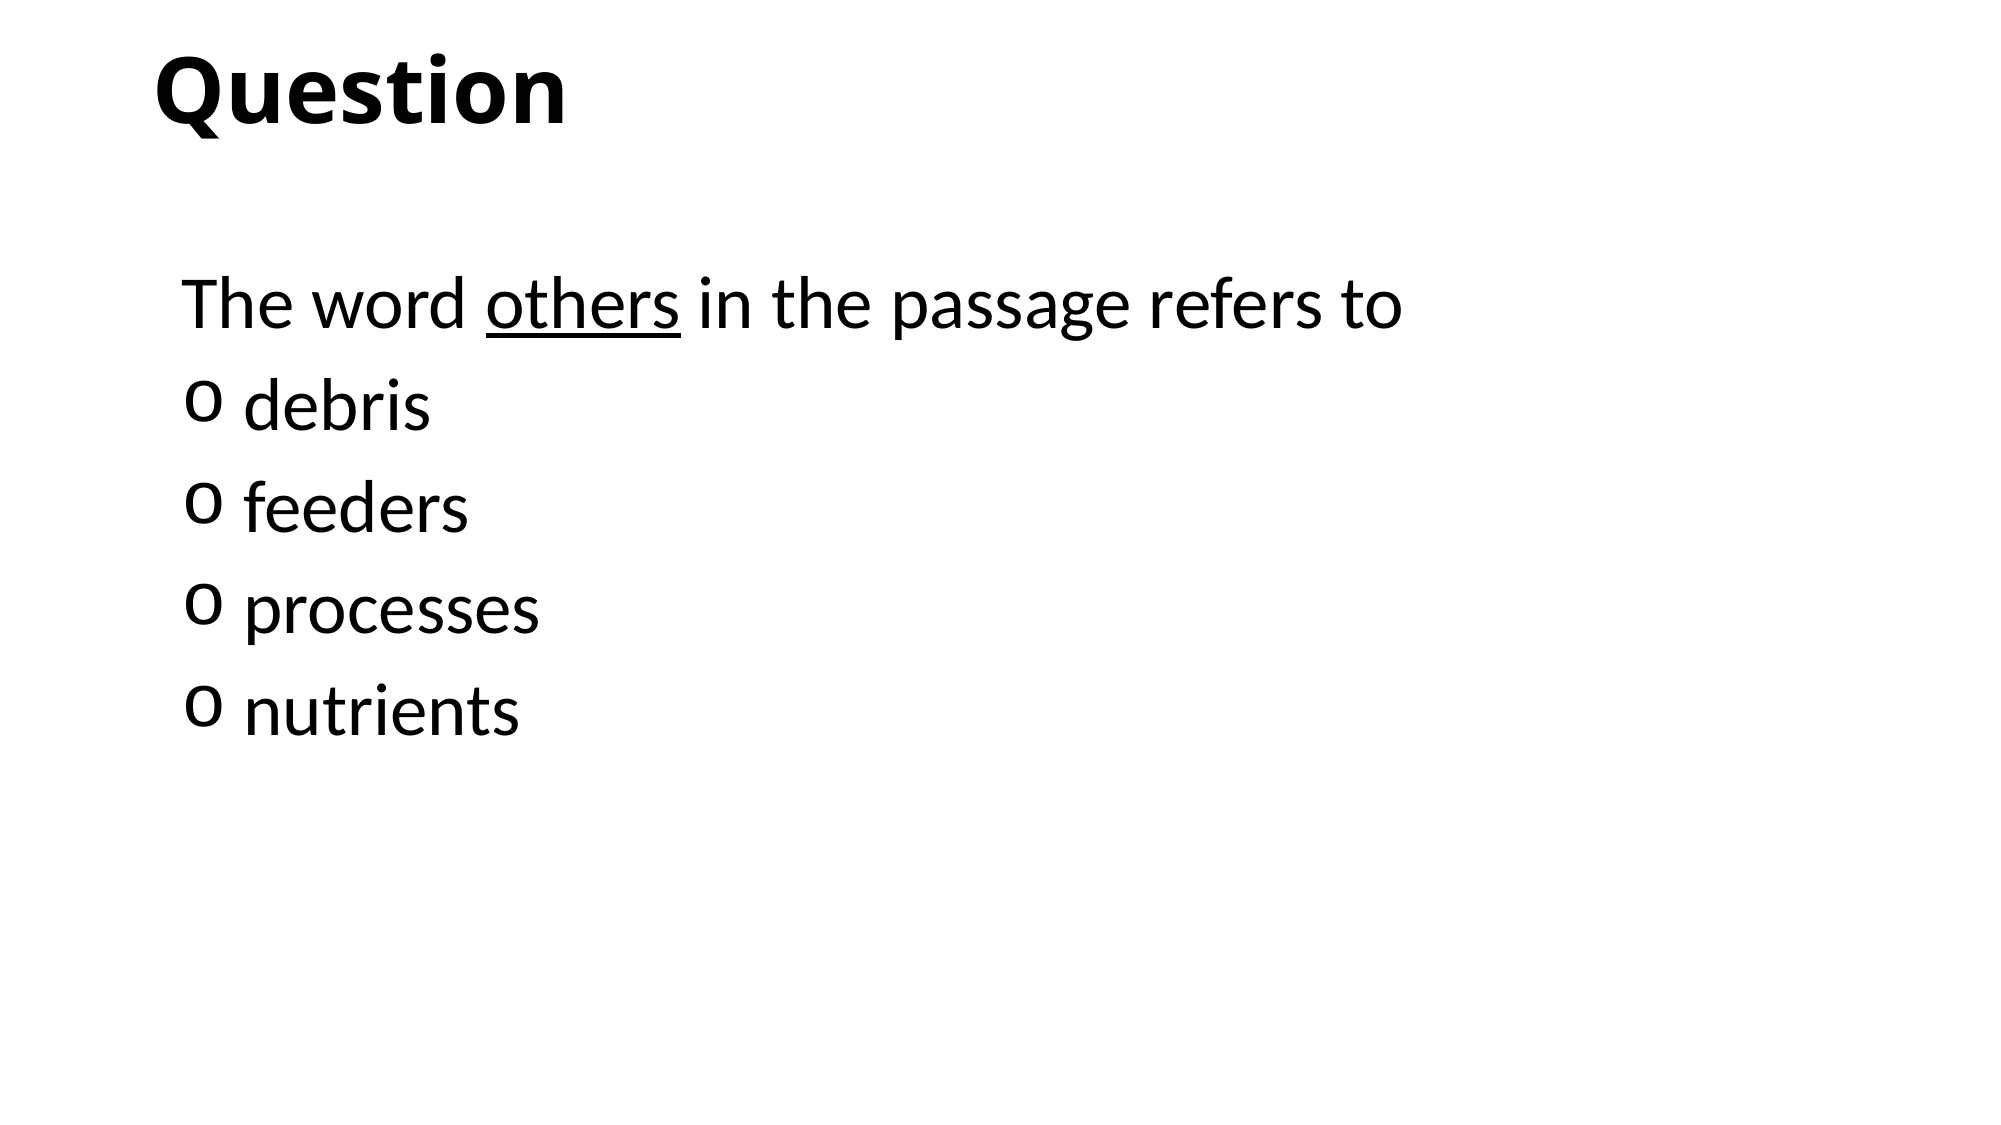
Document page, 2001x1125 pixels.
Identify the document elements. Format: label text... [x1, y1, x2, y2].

title Question [137, 0, 1863, 189]
list The word others in the passage refers to debris feeders processes nutrients [166, 155, 1863, 1089]
